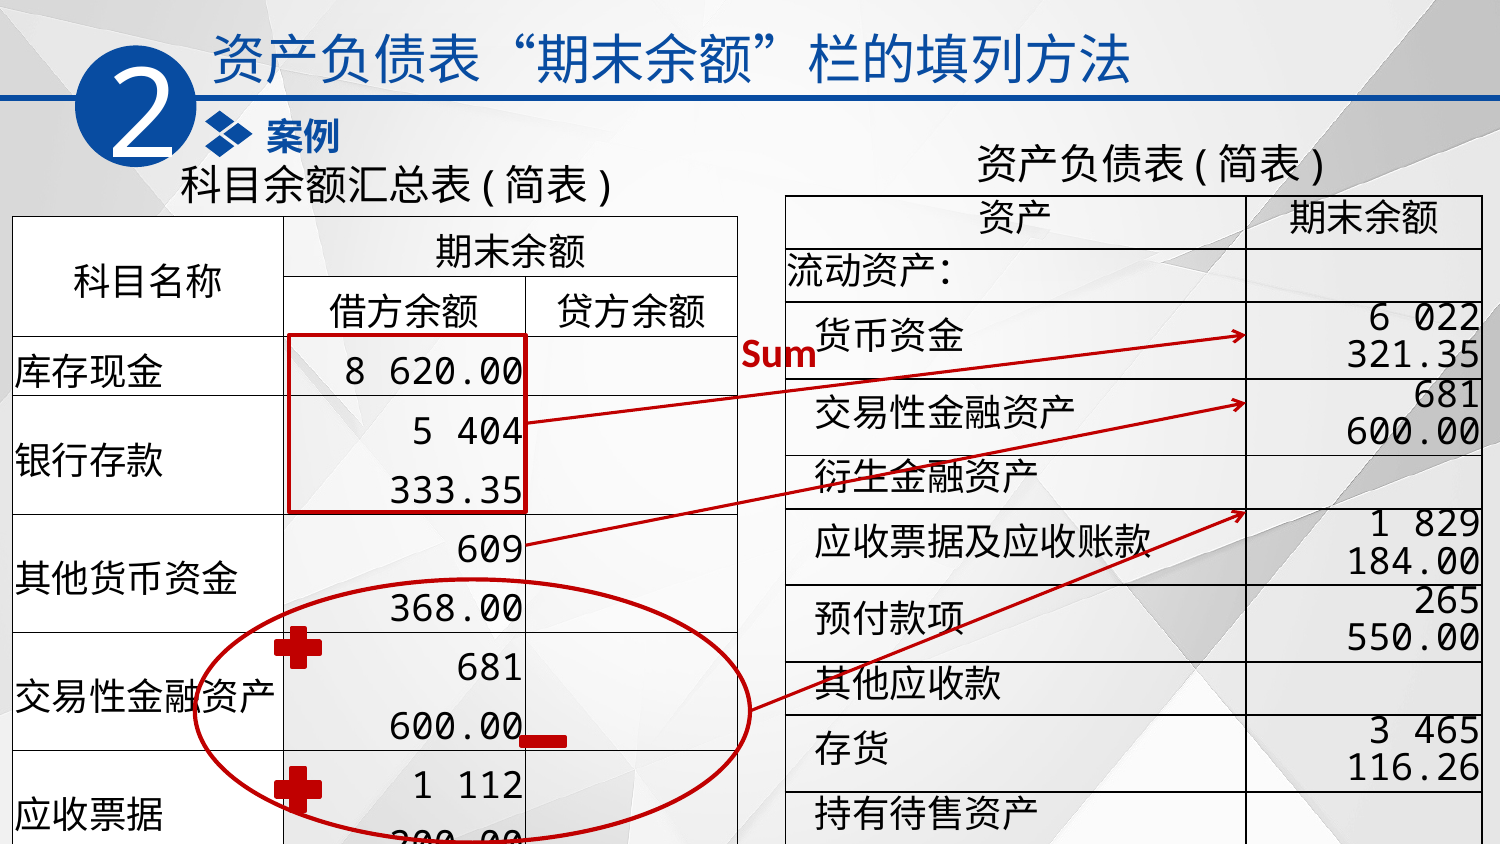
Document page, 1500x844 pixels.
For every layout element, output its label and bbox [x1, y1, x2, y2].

text_box [0, 24, 1500, 217]
table_header [13, 217, 283, 336]
table_cell [1247, 303, 1481, 378]
text_box [961, 130, 1339, 196]
table_cell [1247, 456, 1481, 508]
picture [203, 101, 1500, 844]
table_cell [13, 515, 194, 632]
text_box [194, 318, 1247, 843]
table_cell [786, 250, 1245, 301]
text_box [205, 110, 235, 133]
table_cell [1247, 793, 1481, 844]
table_cell [526, 277, 737, 318]
table_header [786, 197, 1245, 248]
table_cell [1247, 250, 1481, 301]
table_cell [13, 751, 283, 844]
table_cell [1247, 716, 1481, 791]
table_cell [13, 337, 194, 395]
table_header [284, 217, 737, 276]
picture [0, 101, 165, 844]
table_cell [1247, 586, 1481, 661]
table_cell [13, 633, 194, 750]
table_cell [284, 277, 525, 318]
table_cell [786, 303, 1245, 318]
table_header [1247, 197, 1481, 248]
table_cell [1247, 510, 1481, 584]
picture [0, 0, 1500, 95]
table_cell [13, 396, 194, 514]
table_cell [1247, 380, 1481, 455]
table_cell [1247, 663, 1481, 714]
